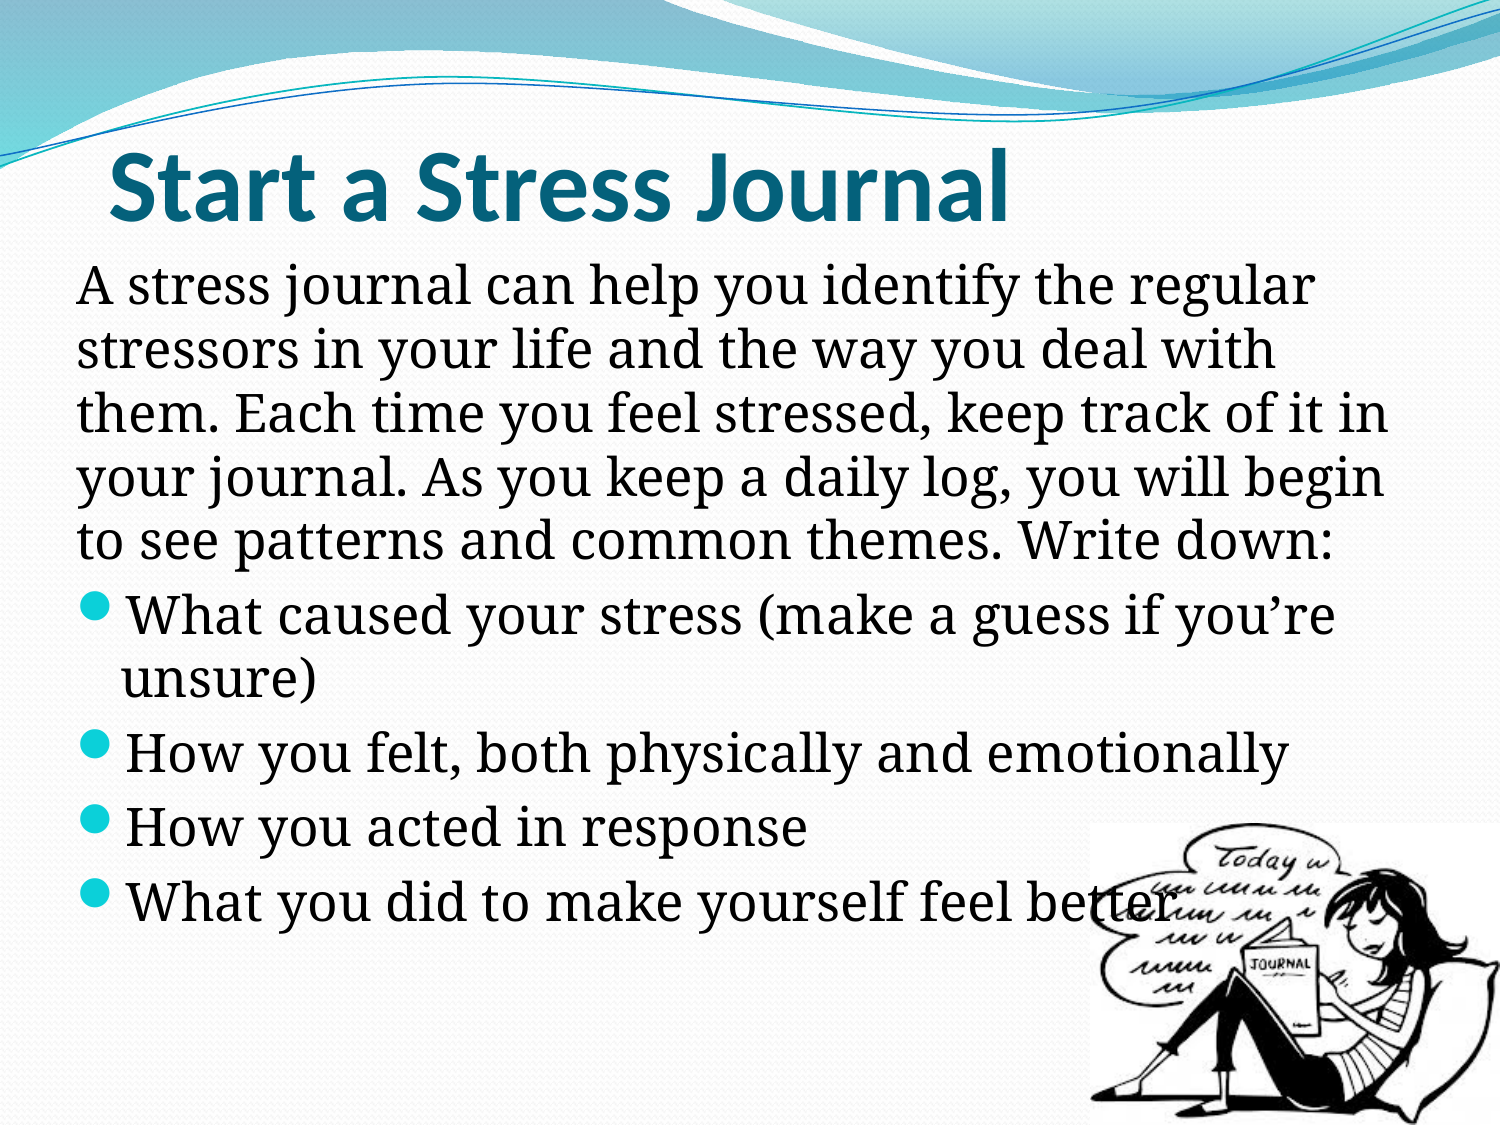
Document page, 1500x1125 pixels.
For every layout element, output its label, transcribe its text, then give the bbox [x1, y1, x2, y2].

picture [1090, 823, 1500, 1125]
list A stress journal can help you identify the regular stressors in your life and the way you deal with them. Each time you feel stressed, keep track of it in your journal. As you keep a daily log, you will begin to see patterns and common themes. Write down: What caused your stress (make a guess if you’re unsure) How you felt, both physically and emotionally How you acted in response What you did to make yourself feel better [61, 244, 1412, 965]
title Start a Stress Journal [108, 54, 1459, 243]
